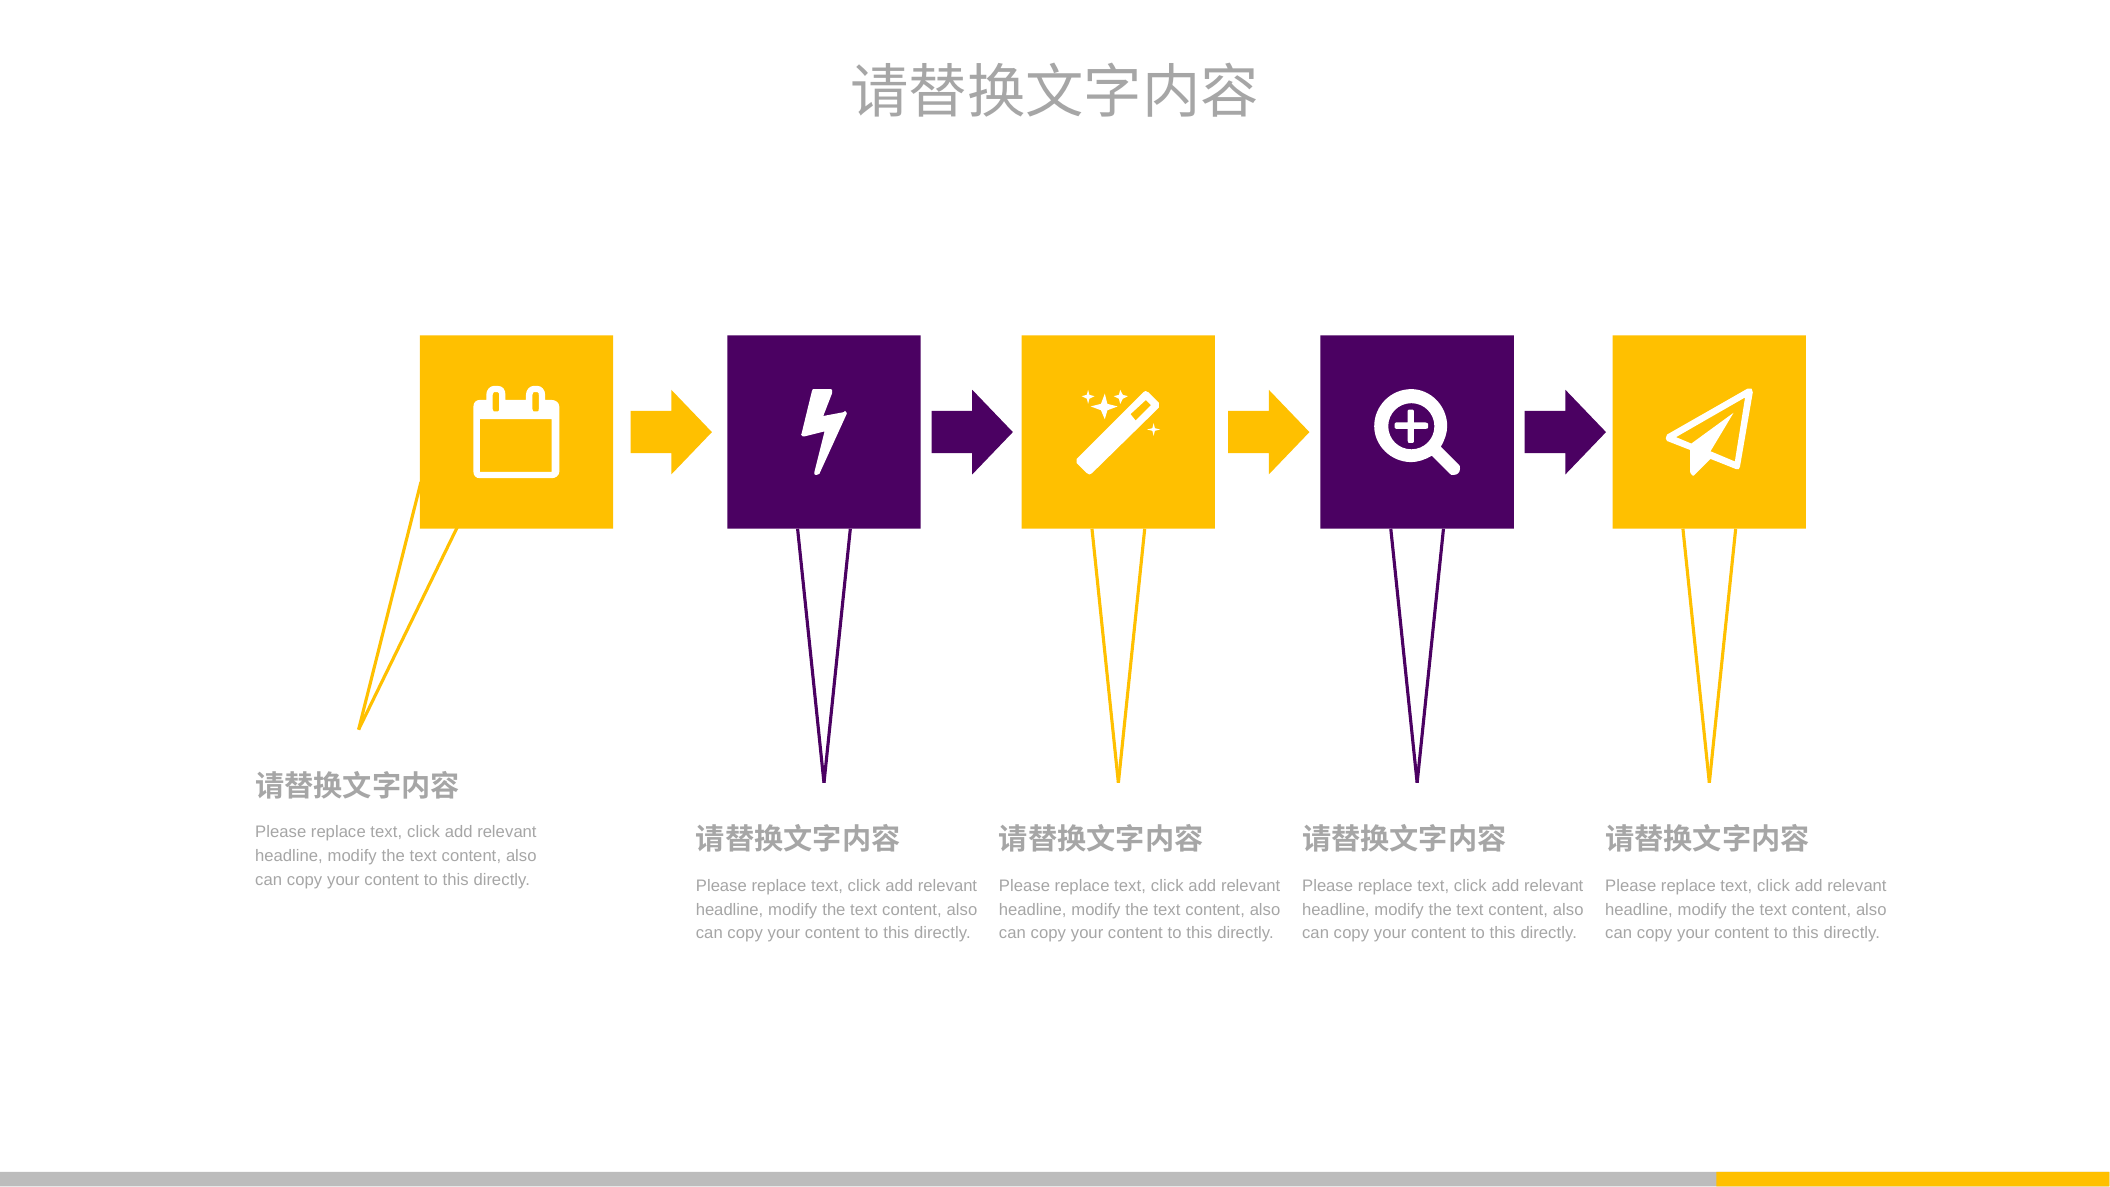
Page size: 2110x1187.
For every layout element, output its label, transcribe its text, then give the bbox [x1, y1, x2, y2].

text_box Please replace text, click add relevant headline, modify the text content, also can copy your content to this directly. [255, 817, 544, 890]
text_box [1523, 387, 1608, 478]
text_box Please replace text, click add relevant headline, modify the text content, also can copy your content to this directly. [695, 870, 984, 943]
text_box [727, 335, 921, 529]
text_box Please replace text, click add relevant headline, modify the text content, also can copy your content to this directly. [1302, 870, 1590, 943]
text_box [1227, 387, 1311, 478]
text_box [797, 529, 851, 783]
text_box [1021, 335, 1215, 529]
text_box 请替换文字内容 [695, 806, 915, 862]
text_box [930, 387, 1015, 478]
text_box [1092, 529, 1145, 783]
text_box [1682, 529, 1736, 783]
text_box [629, 387, 714, 478]
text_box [419, 335, 614, 529]
text_box Please replace text, click add relevant headline, modify the text content, also can copy your content to this directly. [998, 870, 1287, 943]
text_box 请替换文字内容 [820, 32, 1289, 124]
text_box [1390, 529, 1444, 783]
text_box 请替换文字内容 [1605, 806, 1824, 862]
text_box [1320, 335, 1514, 529]
text_box Please replace text, click add relevant headline, modify the text content, also can copy your content to this directly. [1605, 870, 1894, 943]
text_box 请替换文字内容 [1302, 806, 1521, 862]
text_box 请替换文字内容 [255, 753, 474, 809]
text_box 请替换文字内容 [998, 806, 1218, 862]
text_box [1612, 335, 1806, 529]
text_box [375, 483, 429, 738]
